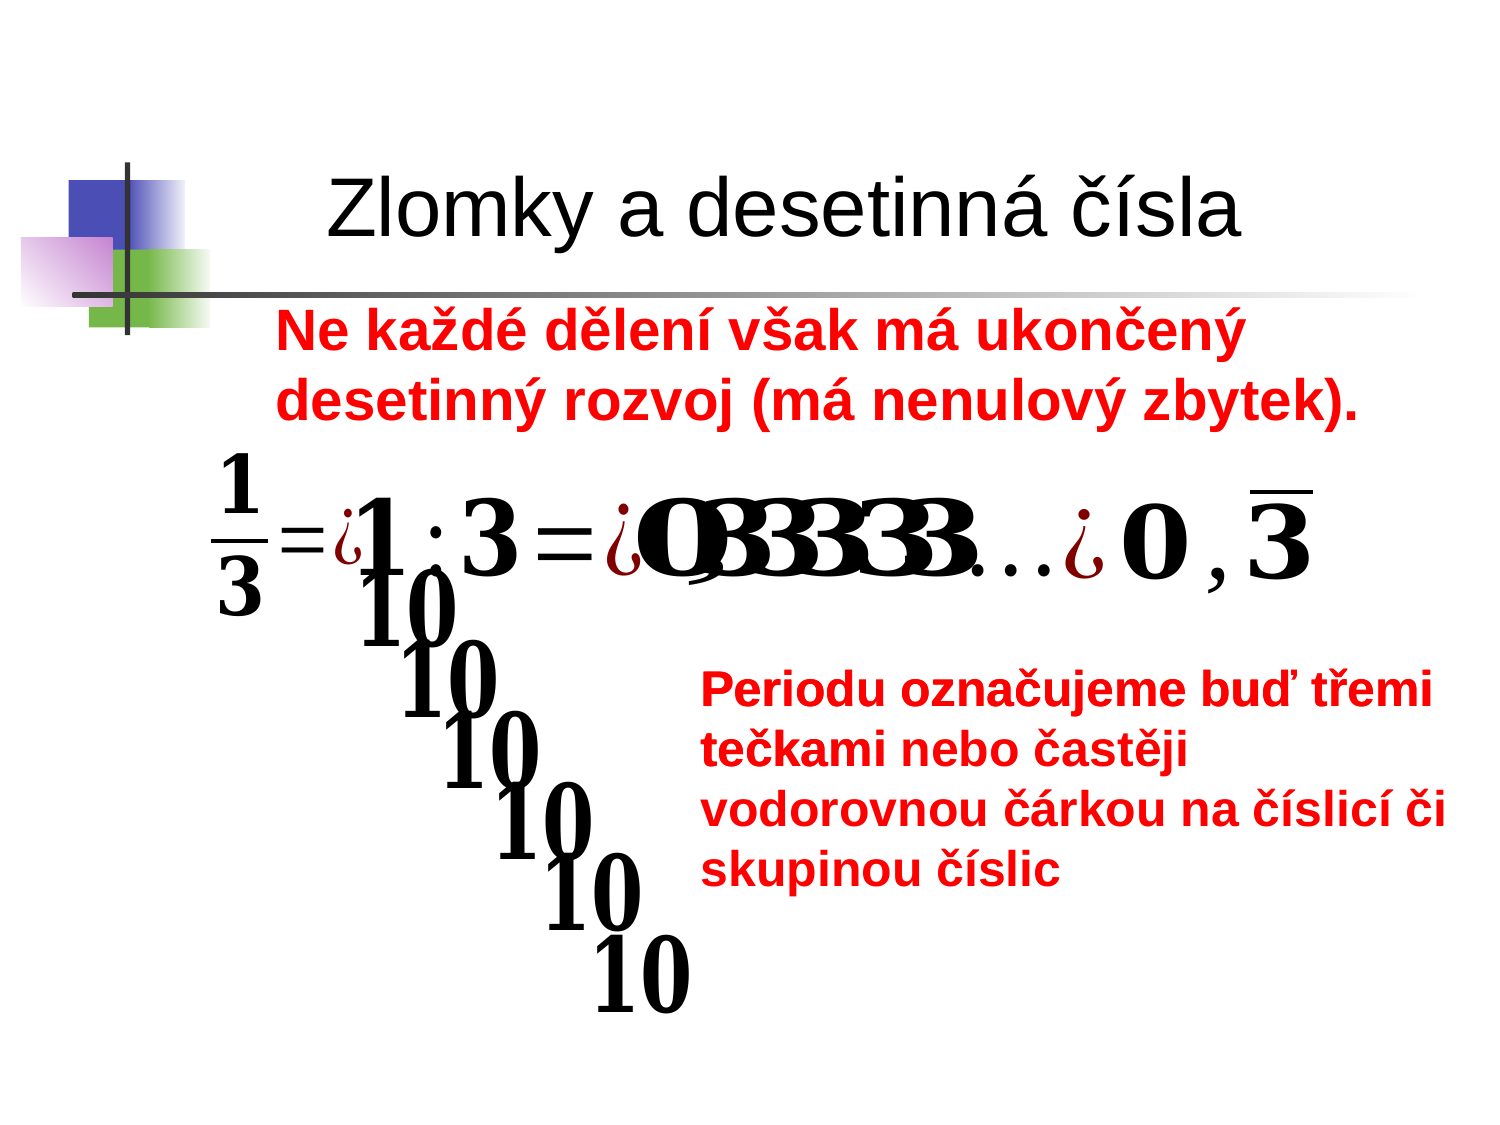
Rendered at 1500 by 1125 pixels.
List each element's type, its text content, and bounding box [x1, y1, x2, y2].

text_box Ne každé dělení však má ukončený desetinný rozvoj (má nenulový zbytek). [260, 287, 1500, 437]
text_box Zlomky a desetinná čísla [230, 146, 1338, 261]
text_box Periodu označujeme buď třemi tečkami nebo častěji vodorovnou čárkou na číslicí či skupinou číslic [686, 649, 1500, 905]
